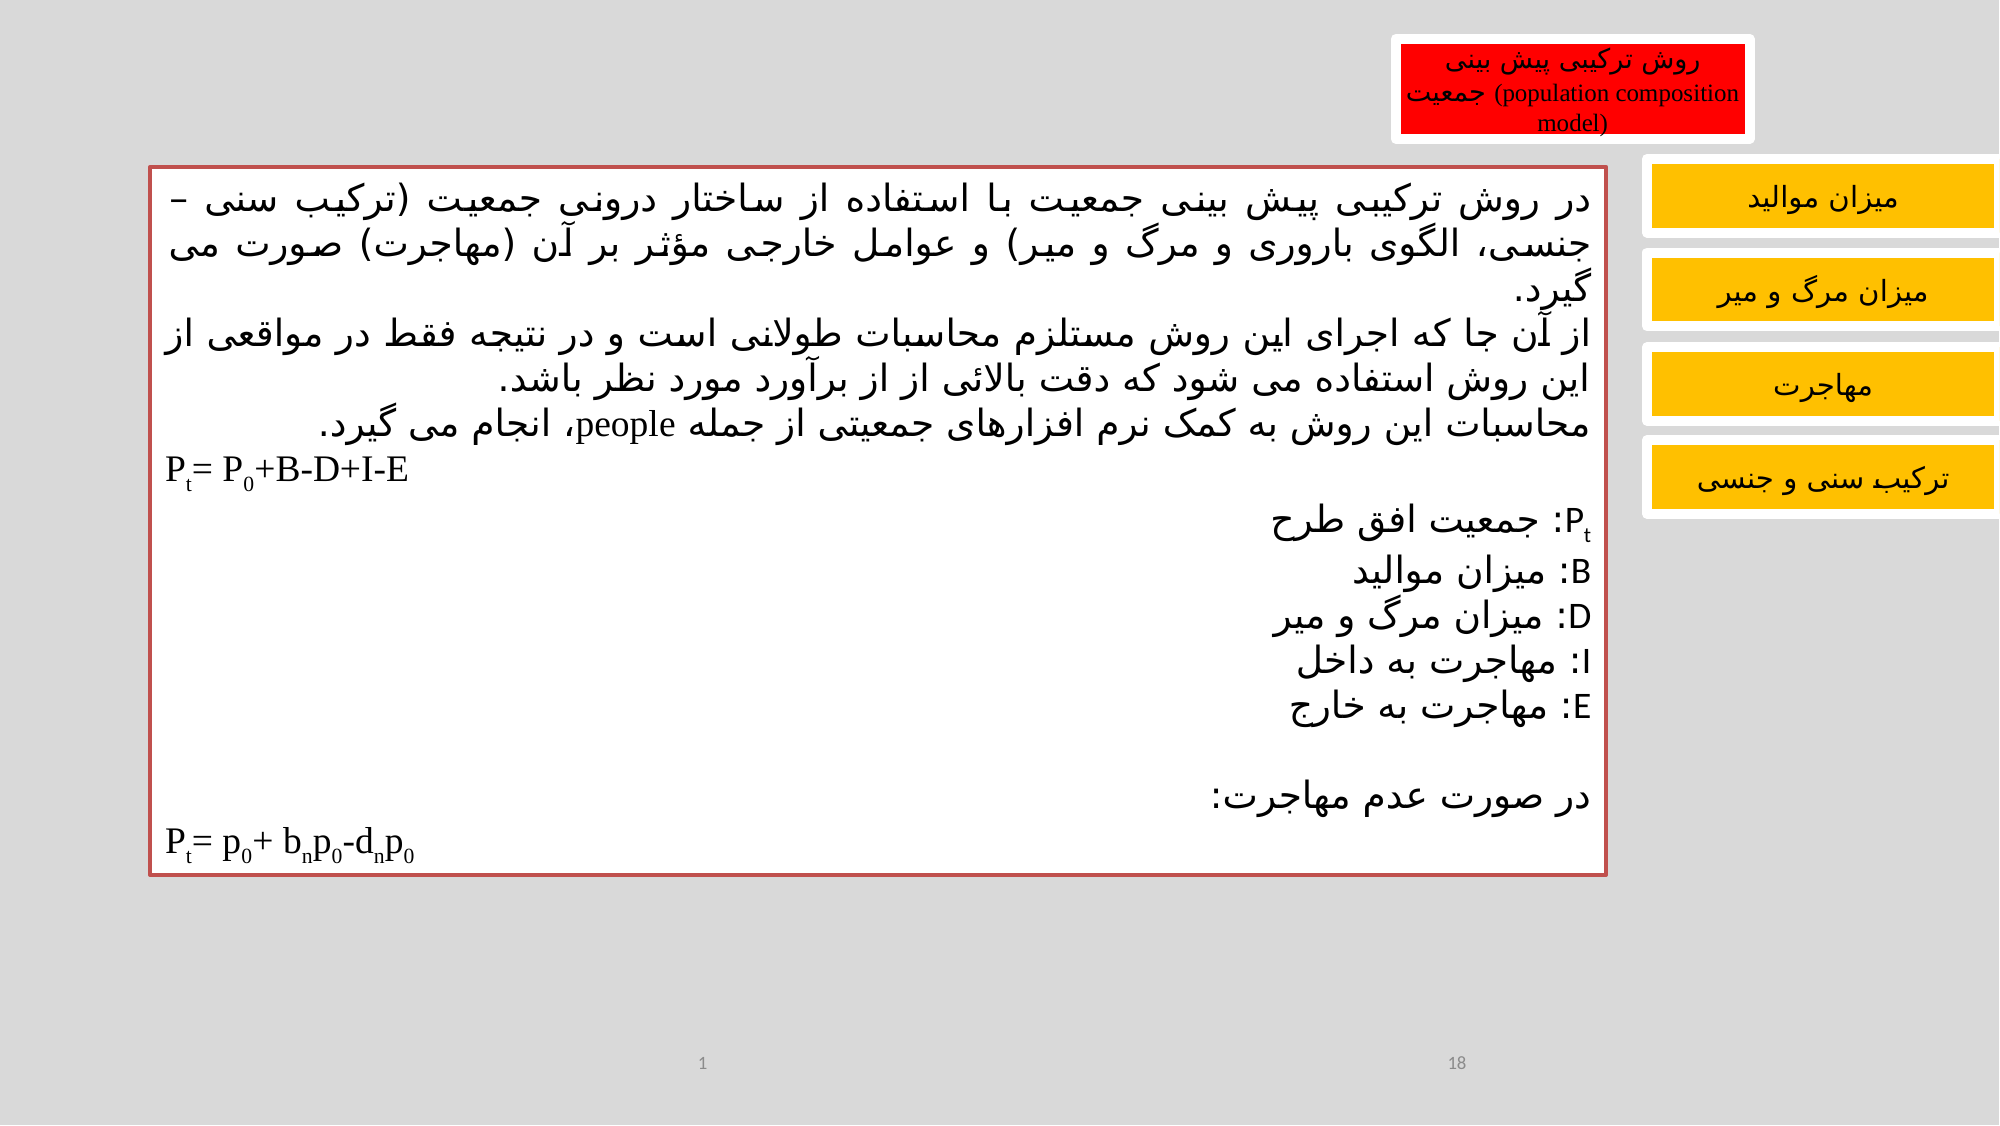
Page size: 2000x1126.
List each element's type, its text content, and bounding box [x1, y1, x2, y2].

text_box روش ترکیبی پیش بینی جمعیت (population composition model) [1394, 37, 1752, 141]
text_box مهاجرت [1645, 345, 2000, 423]
text_box ترکیب سنی و جنسی [1645, 438, 2000, 516]
text_box در روش ترکیبی پیش بینی جمعیت با استفاده از ساختار درونی جمعیت (ترکیب سنی – جنسی، الگوی باروری و مرگ و میر) و عوامل خارجی مؤثر بر آن (مهاجرت) صورت می گیرد. از آن جا که اجرای این روش مستلزم محاسبات طولانی است و در نتیجه فقط در مواقعی از این روش استفاده می شود که دقت بالائی از از برآورد مورد نظر باشد. محاسبات این روش به کمک نرم افزارهای جمعیتی از جمله people، انجام می گیرد. Pt= P0+B-D+I-E Pt: جمعیت افق طرح B: میزان موالید D: میزان مرگ و میر I: مهاجرت به داخل E: مهاجرت به خارج در صورت عدم مهاجرت: Pt= p0+ bnp0-dnp0 [148, 165, 1608, 877]
text_box میزان مرگ و میر [1645, 250, 2000, 328]
text_box میزان موالید [1645, 157, 2000, 235]
footer 1 [683, 1042, 1317, 1103]
slide_number 18 [1432, 1042, 1900, 1103]
